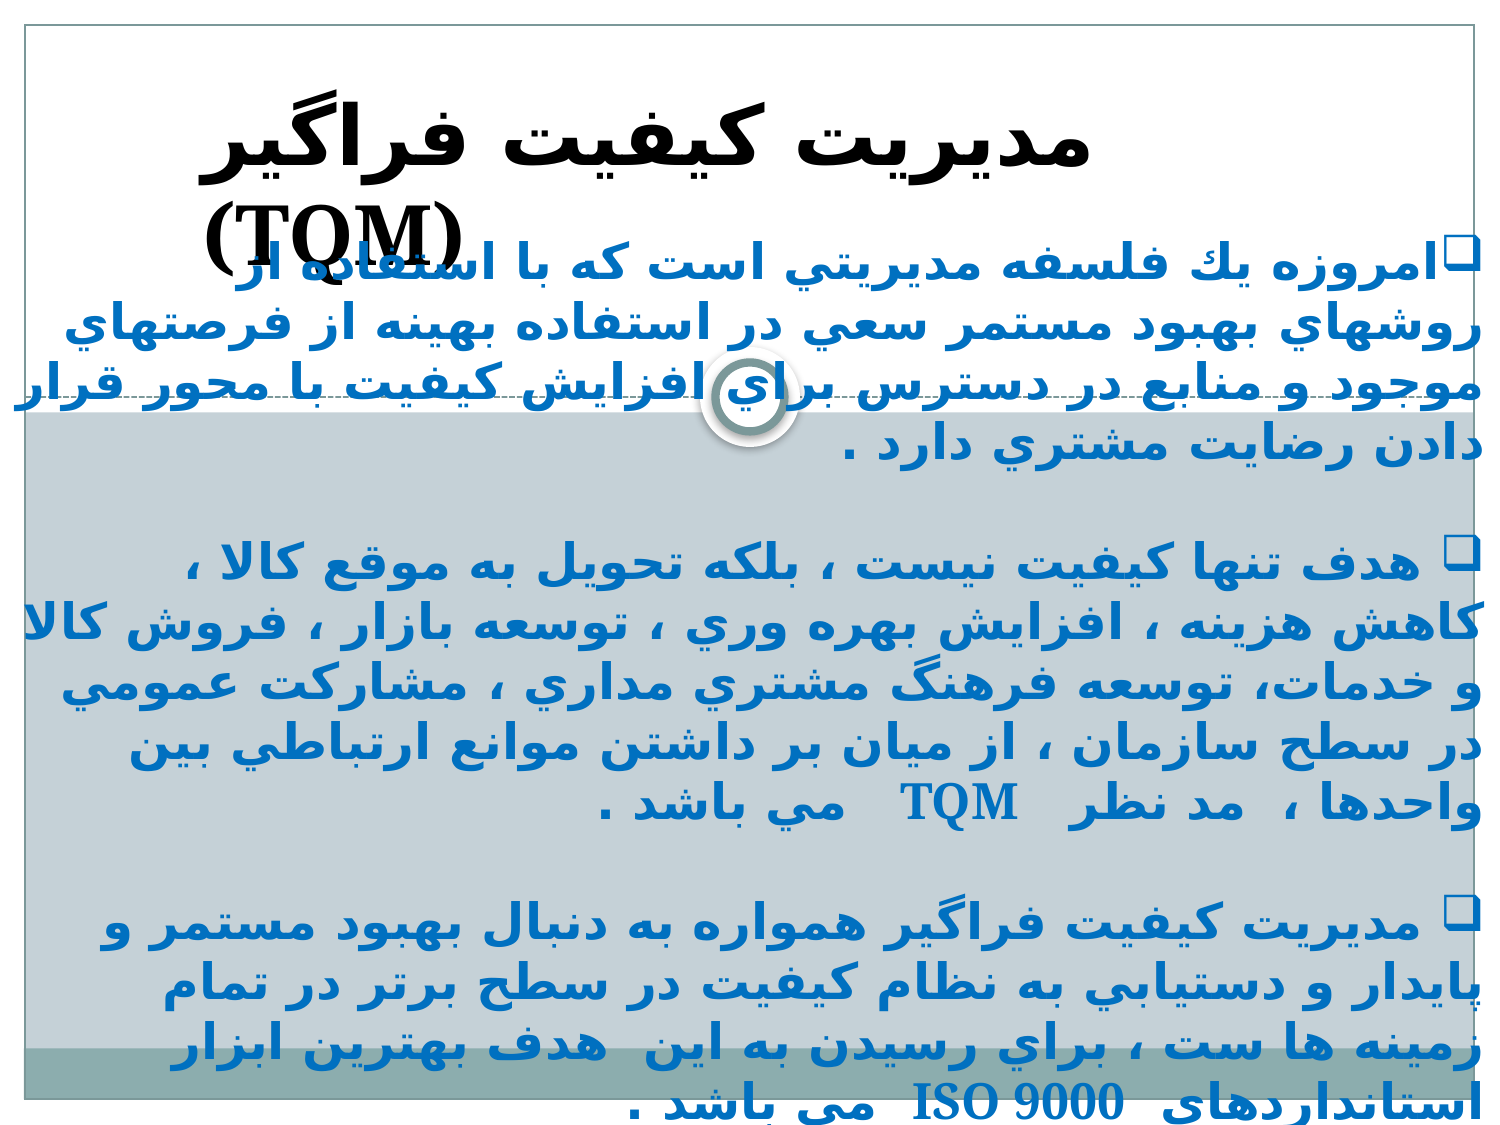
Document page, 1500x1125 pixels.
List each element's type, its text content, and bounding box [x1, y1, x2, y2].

text_box امروزه يك فلسفه مديريتي است كه با استفاده از روشهاي بهبود مستمر سعي در استفاده بهينه از فرصتهاي موجود و منابع در دسترس براي افزايش كيفيت با محور قرار دادن رضايت مشتري دارد . هدف تنها كيفيت نيست ، بلكه تحويل به موقع كالا ، كاهش هزينه ، افزايش بهره وري ، توسعه بازار ، فروش كالا و خدمات، توسعه فرهنگ مشتري مداري ، مشاركت عمومي در سطح سازمان ، از ميان بر داشتن موانع ارتباطي بين واحدها ، مد نظر TQM مي باشد . مديريت كيفيت فراگير همواره به دنبال بهبود مستمر و پايدار و دستيابي به نظام كيفيت در سطح برتر در تمام زمينه ها ست ، براي رسيدن به اين هدف بهترين ابزار استانداردهاي ISO 9000 مي باشد . [0, 162, 1500, 1125]
text_box مديريت كيفيت فراگير (TQM) [187, 74, 1363, 162]
